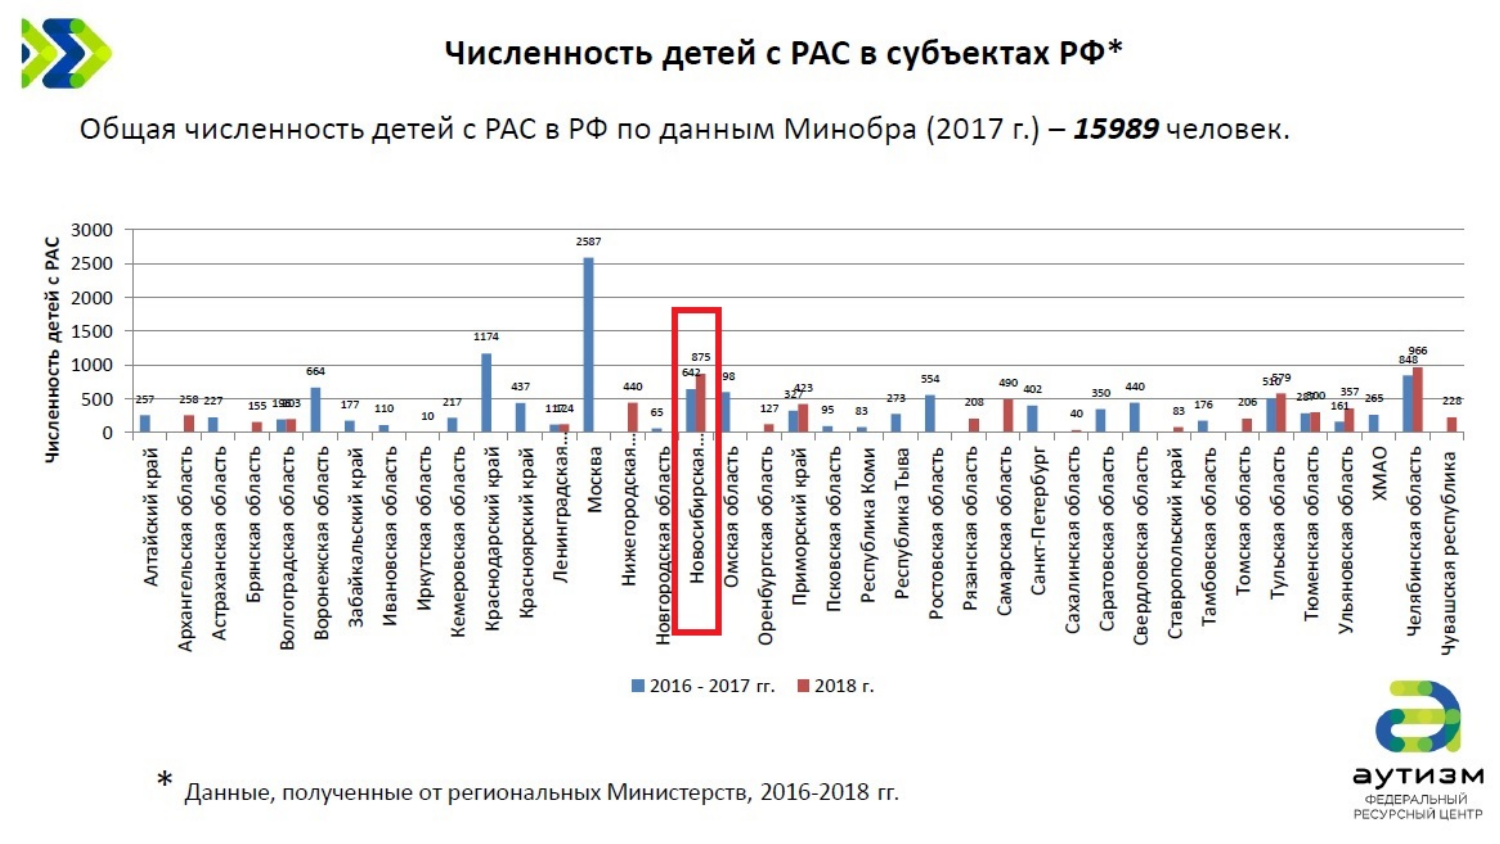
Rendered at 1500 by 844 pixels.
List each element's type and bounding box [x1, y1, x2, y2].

list [0, 0, 1500, 836]
